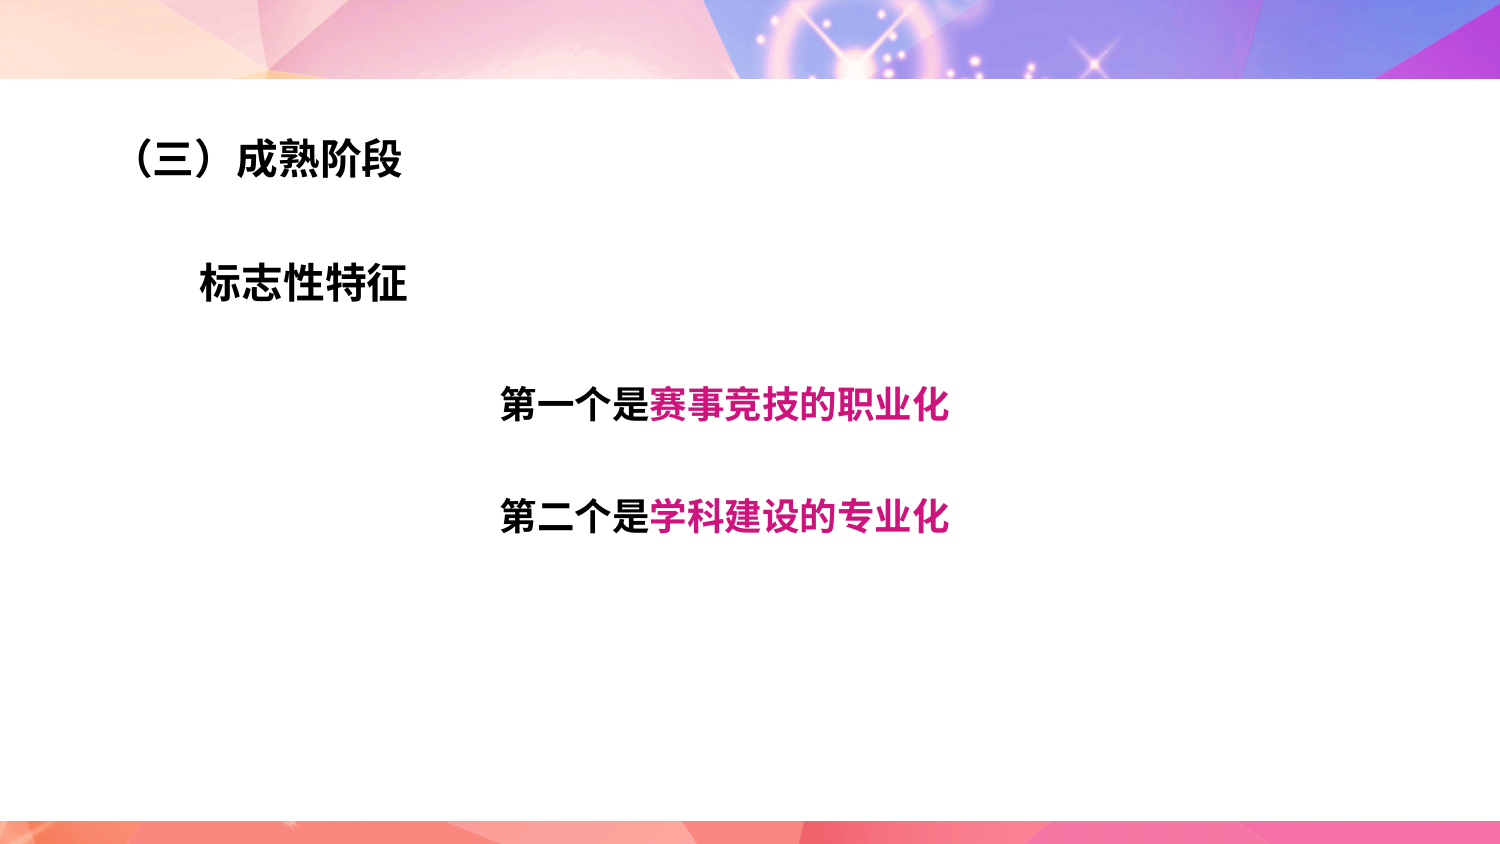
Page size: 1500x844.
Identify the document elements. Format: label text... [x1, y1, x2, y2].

picture [0, 821, 1500, 844]
picture [0, 0, 1500, 79]
text_box 标志性特征 [62, 249, 500, 311]
text_box 第一个是赛事竞技的职业化 第二个是学科建设的专业化 [438, 362, 1024, 624]
text_box （三）成熟阶段 [41, 125, 485, 198]
